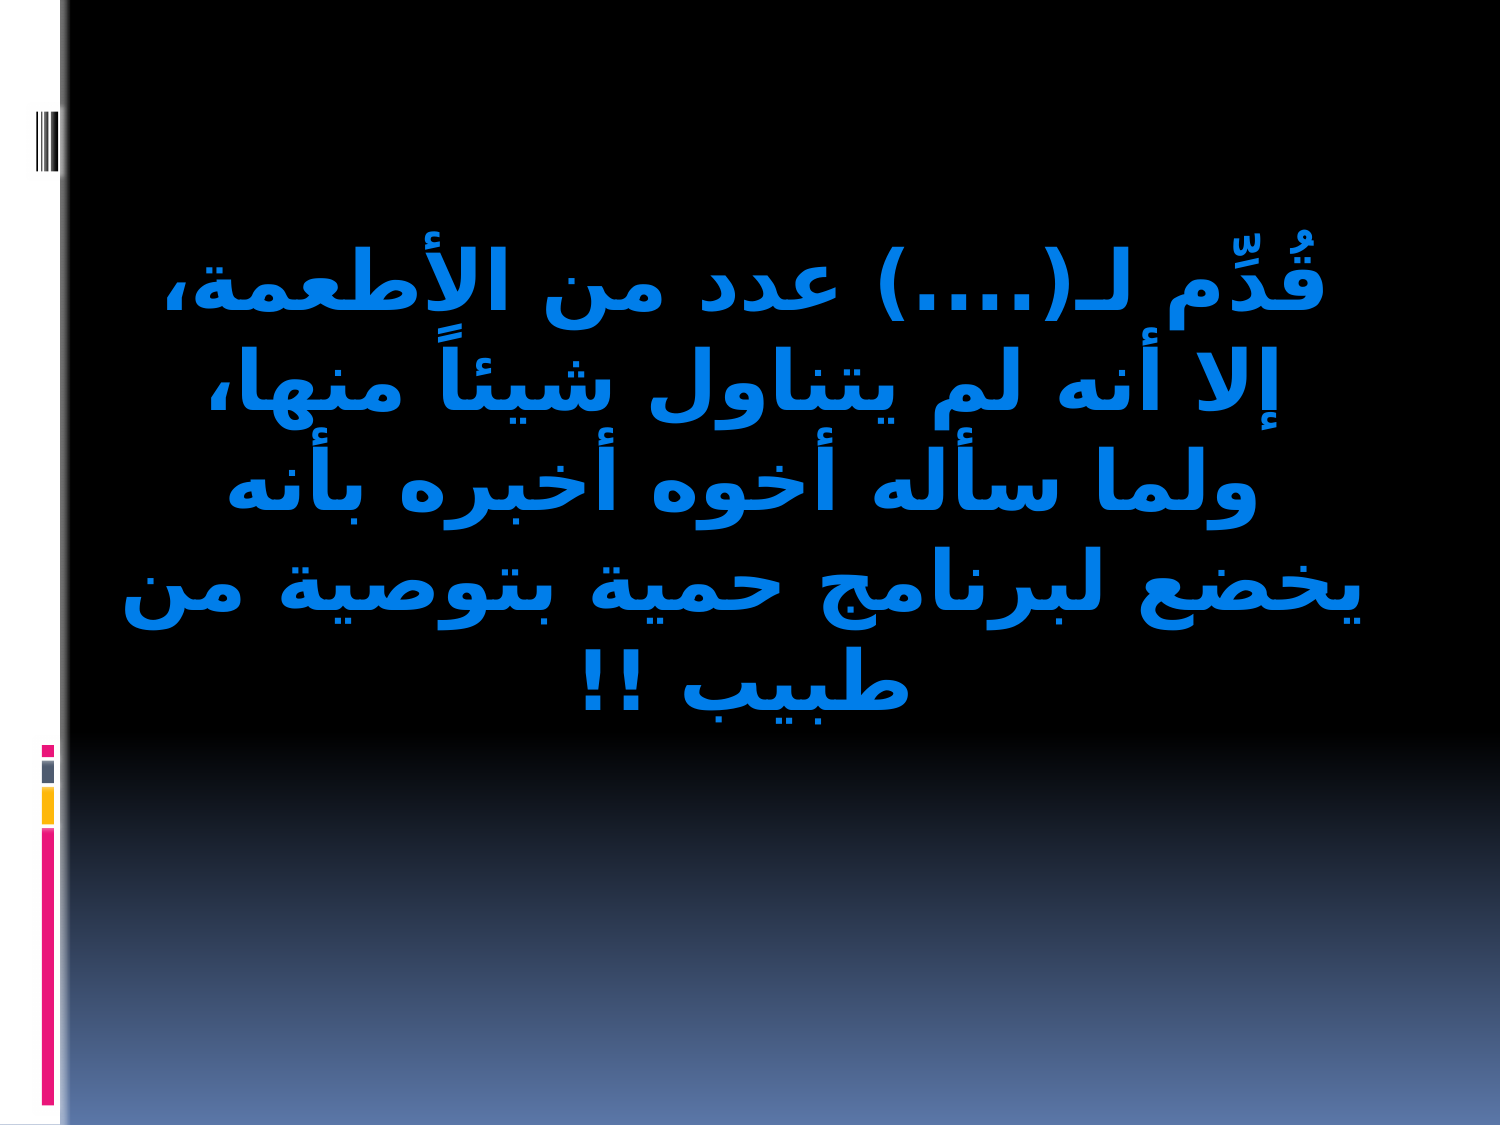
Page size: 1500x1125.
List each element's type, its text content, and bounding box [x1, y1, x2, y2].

list قُدِّم لـ(....) عدد من الأطعمة، إلا أنه لم يتناول شيئاً منها، ولما سأله أخوه أخبره بأنه يخضع لبرنامج حمية بتوصية من طبيب !! [93, 105, 1425, 868]
